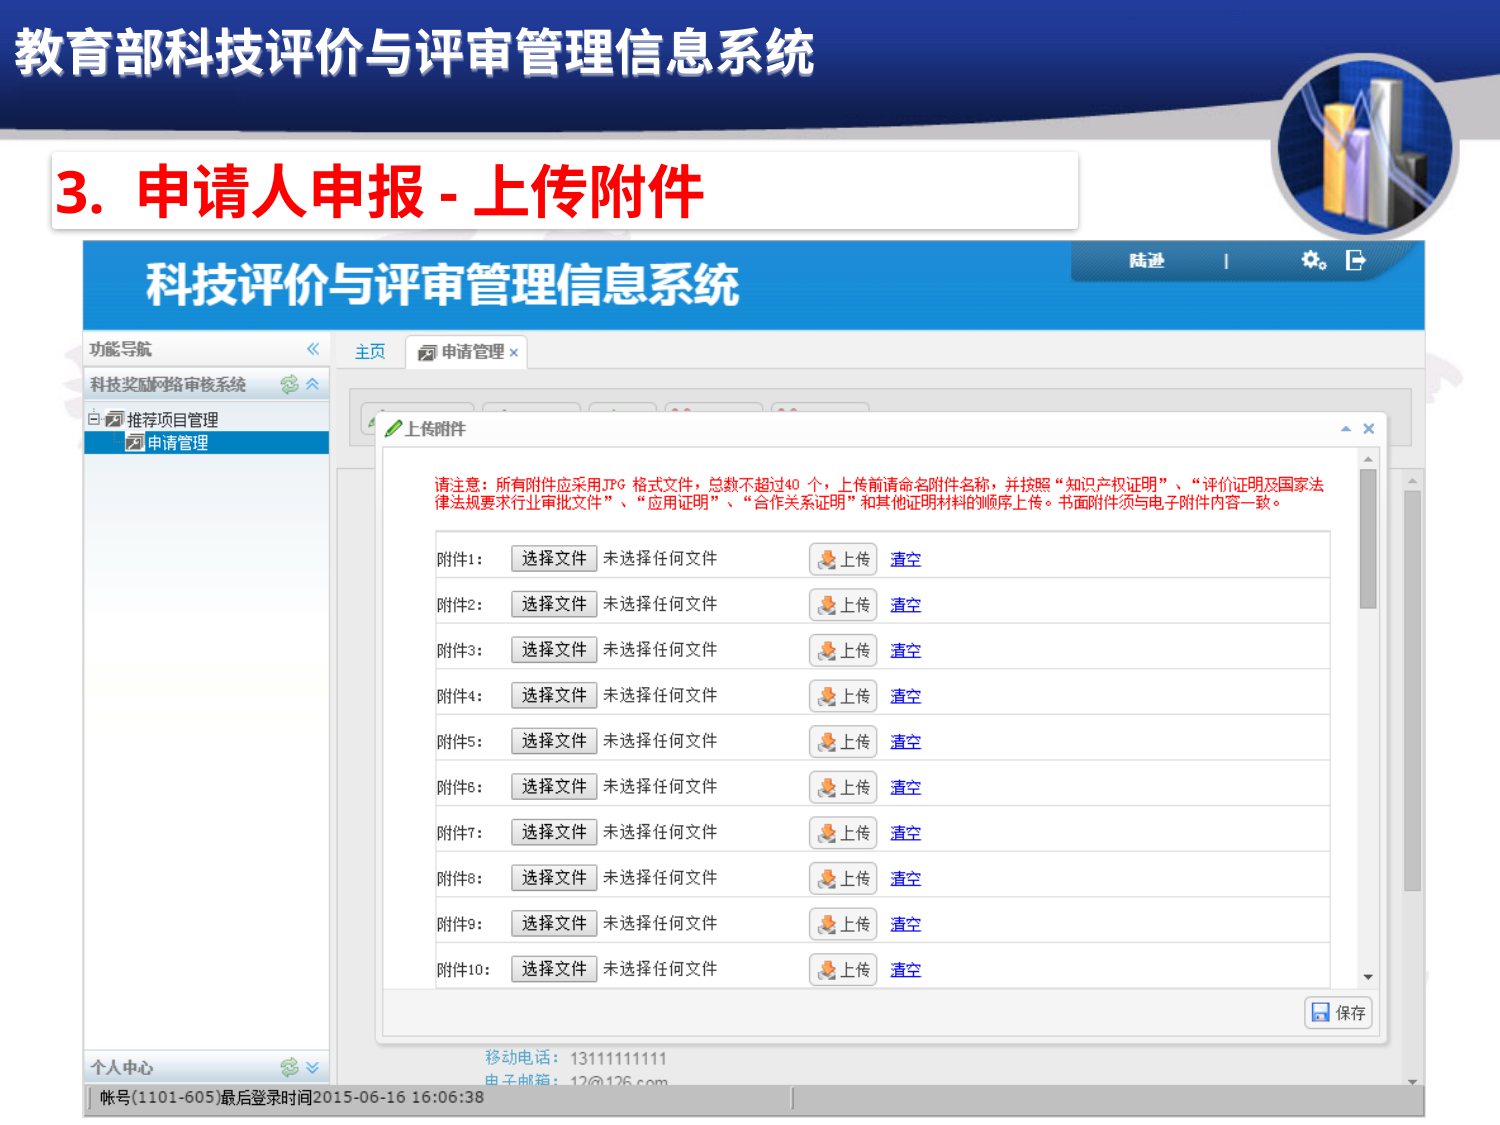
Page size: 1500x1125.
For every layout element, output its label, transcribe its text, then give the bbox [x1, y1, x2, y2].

picture [0, 0, 1500, 1125]
text_box 3. 申请人申报-上传附件 [52, 152, 1078, 229]
